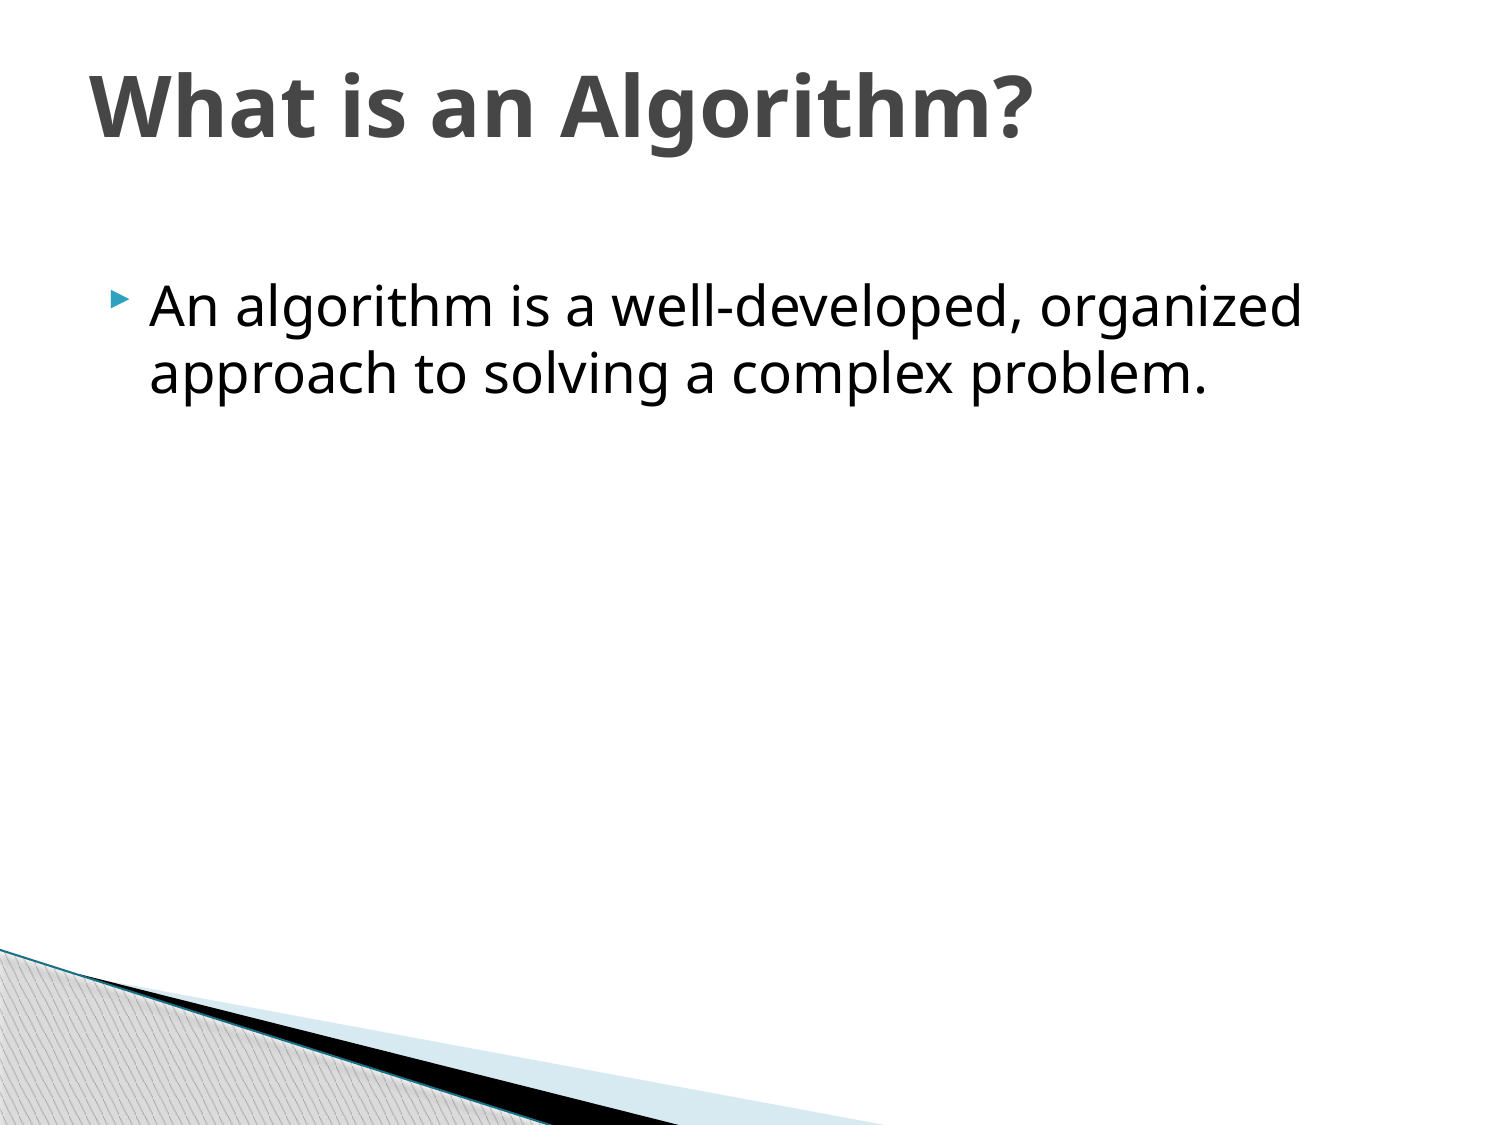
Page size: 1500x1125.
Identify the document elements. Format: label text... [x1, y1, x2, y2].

text_box What is an Algorithm? [74, 45, 1425, 233]
text_box An algorithm is a well-developed, organized approach to solving a complex problem. [74, 262, 1425, 938]
